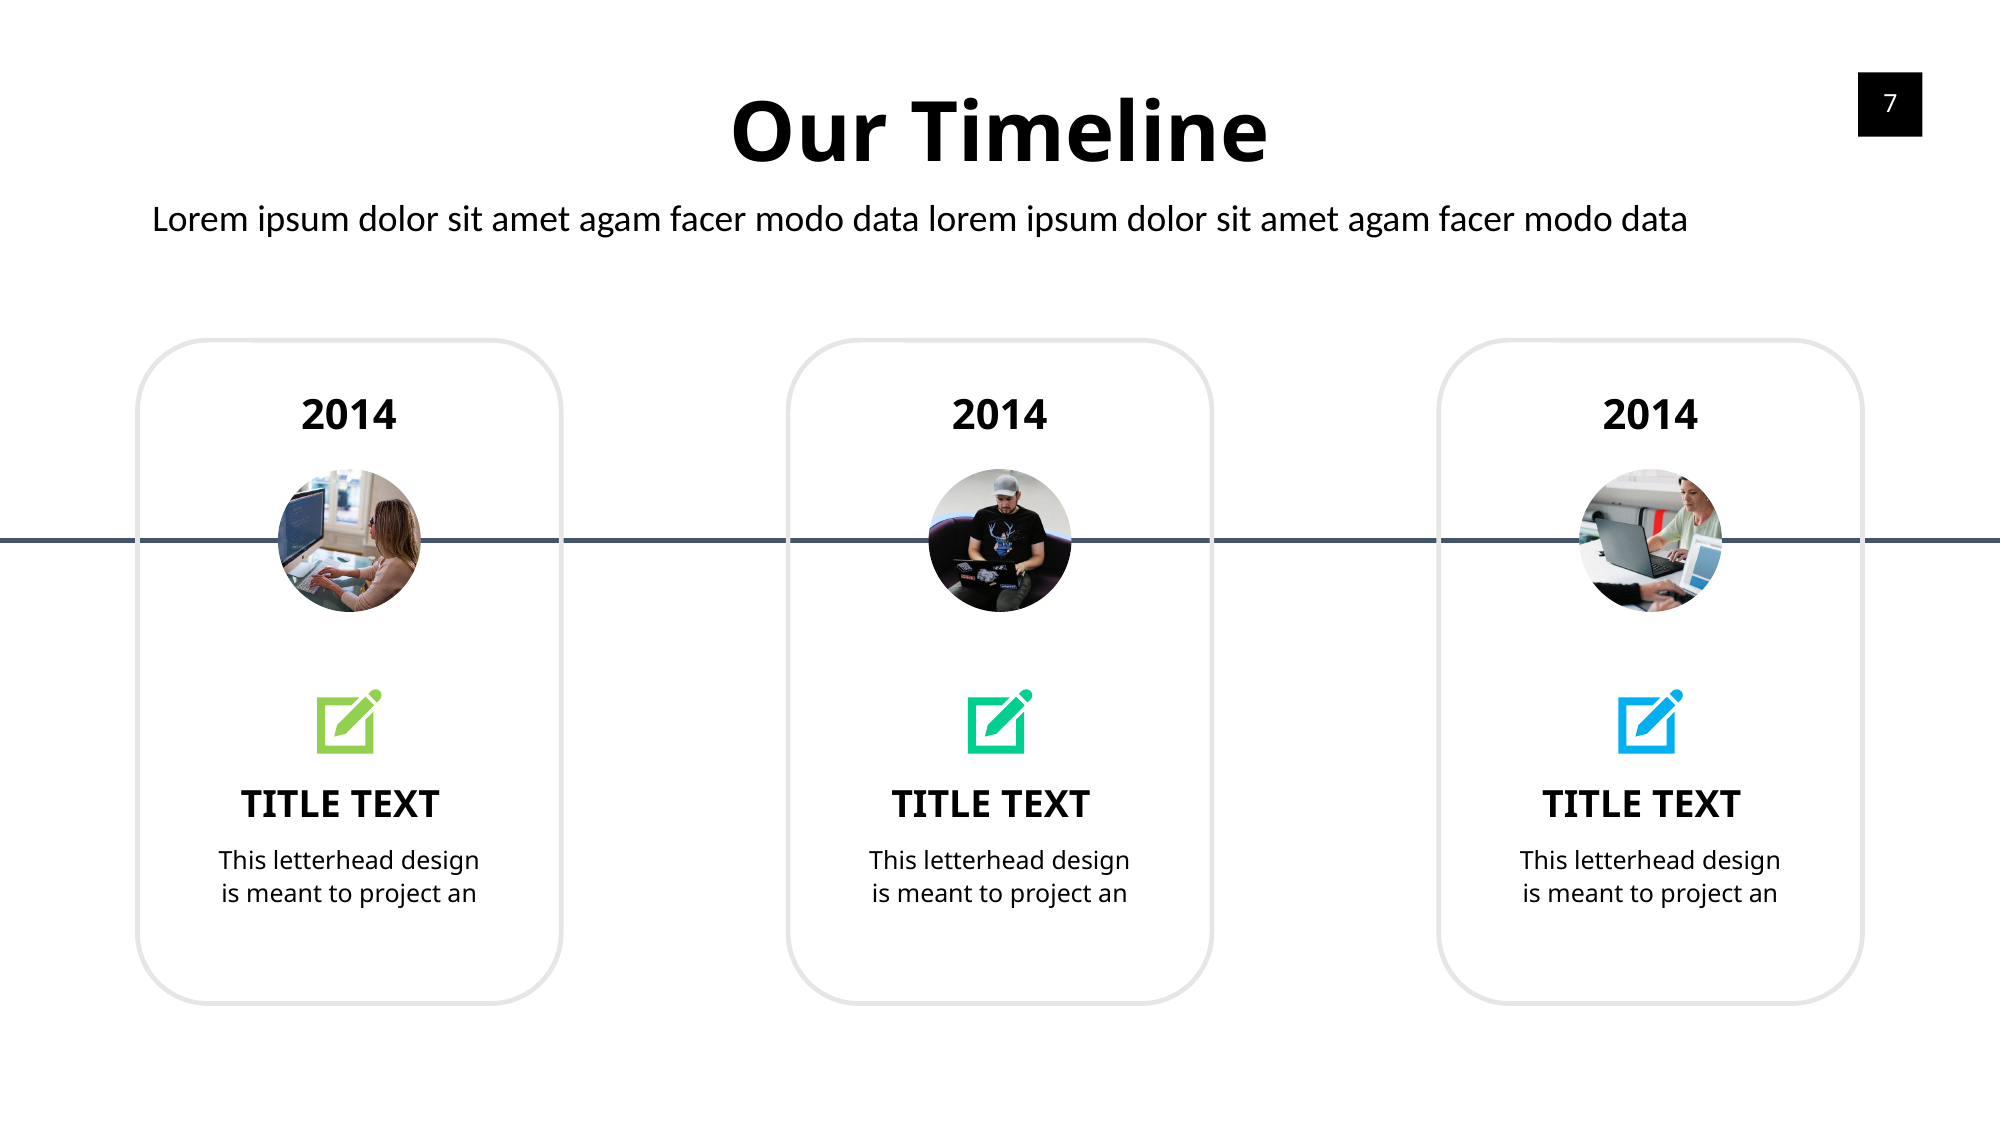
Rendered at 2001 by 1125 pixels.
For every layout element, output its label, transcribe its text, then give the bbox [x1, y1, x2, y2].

slide_number 7 [1863, 78, 1927, 130]
text_box [1437, 339, 1864, 540]
text_box 2014 [286, 380, 413, 446]
text_box [1437, 541, 1864, 1005]
text_box 2014 [937, 380, 1063, 446]
title Our Timeline [137, 78, 1863, 186]
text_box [210, 689, 489, 910]
text_box [787, 541, 1213, 1005]
picture [277, 469, 421, 612]
text_box [136, 541, 563, 1005]
text_box 2014 [1587, 380, 1714, 446]
text_box [787, 339, 1213, 540]
picture [1579, 469, 1723, 612]
picture [928, 469, 1072, 612]
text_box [1511, 689, 1790, 910]
subtitle Lorem ipsum dolor sit amet agam facer modo data lorem ipsum dolor sit amet agam facer modo data [137, 186, 1863, 227]
text_box [136, 339, 563, 540]
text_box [860, 689, 1140, 910]
